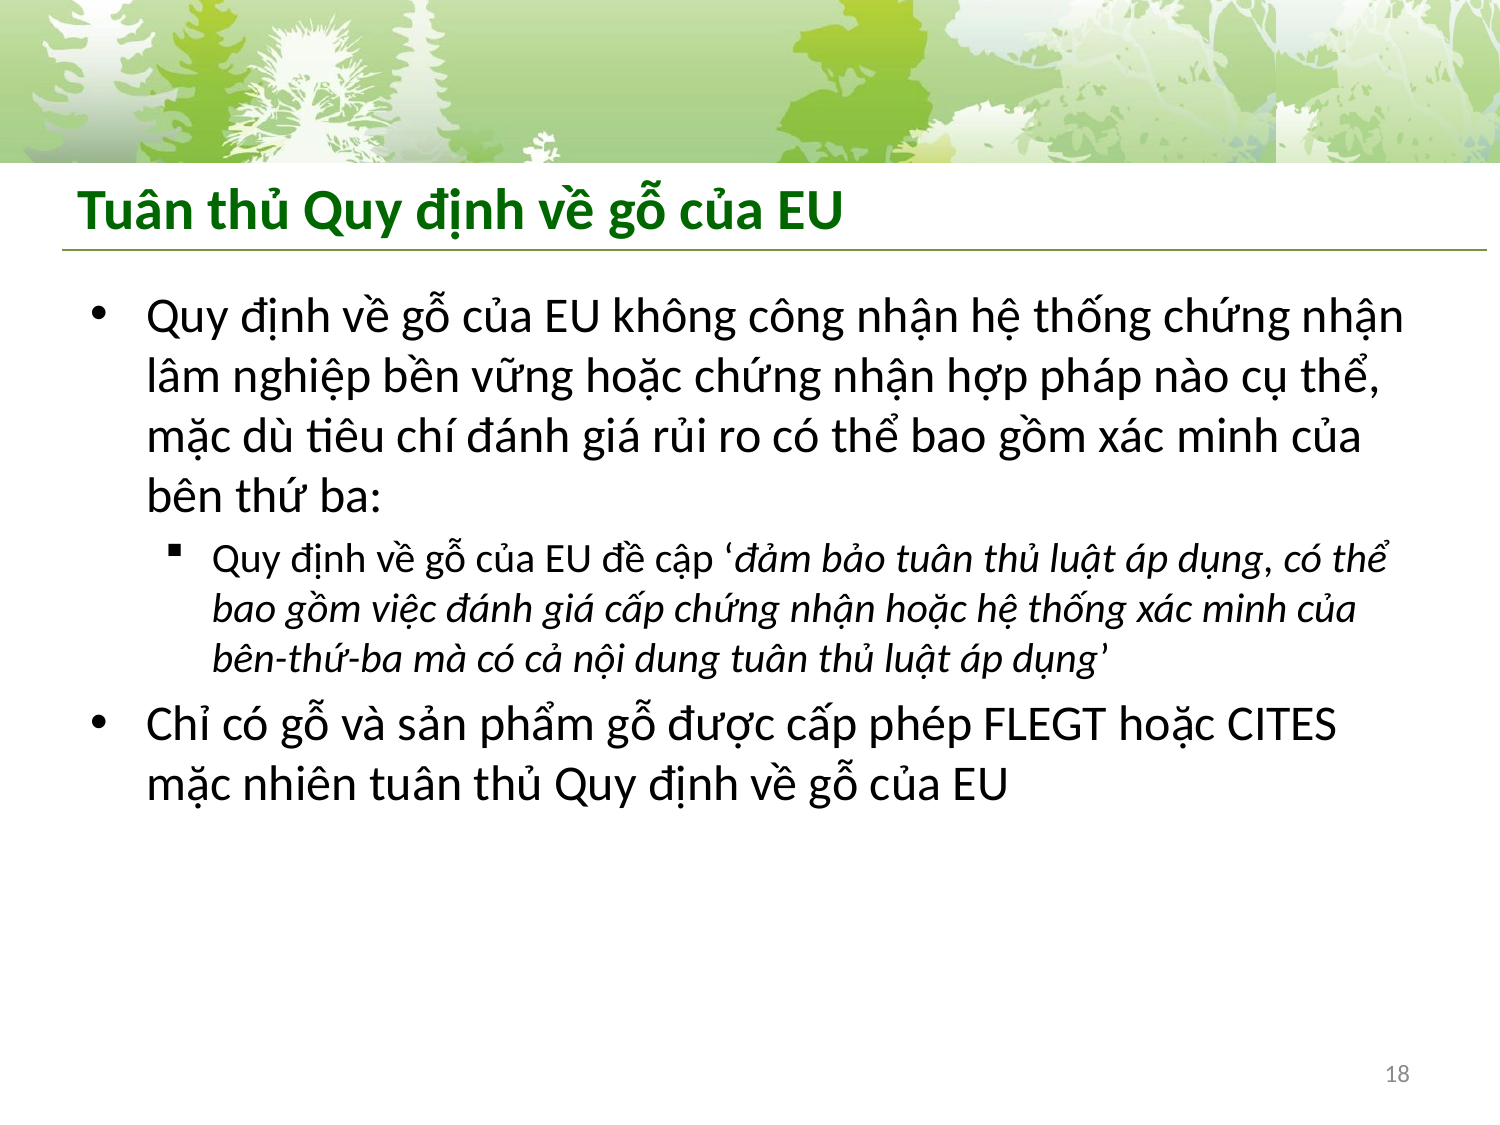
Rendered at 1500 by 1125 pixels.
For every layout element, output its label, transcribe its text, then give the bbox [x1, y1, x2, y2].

slide_number 18 [1074, 1042, 1425, 1103]
list Quy định về gỗ của EU không công nhận hệ thống chứng nhận lâm nghiệp bền vững hoặc chứng nhận hợp pháp nào cụ thể, mặc dù tiêu chí đánh giá rủi ro có thể bao gồm xác minh của bên thứ ba: Quy định về gỗ của EU đề cập ‘đảm bảo tuân thủ luật áp dụng, có thể bao gồm việc đánh giá cấp chứng nhận hoặc hệ thống xác minh của bên-thứ-ba mà có cả nội dung tuân thủ luật áp dụng’ Chỉ có gỗ và sản phẩm gỗ được cấp phép FLEGT hoặc CITES mặc nhiên tuân thủ Quy định về gỗ của EU [75, 275, 1425, 1005]
title Tuân thủ Quy định về gỗ của EU [62, 174, 1350, 238]
picture [0, 0, 1500, 163]
